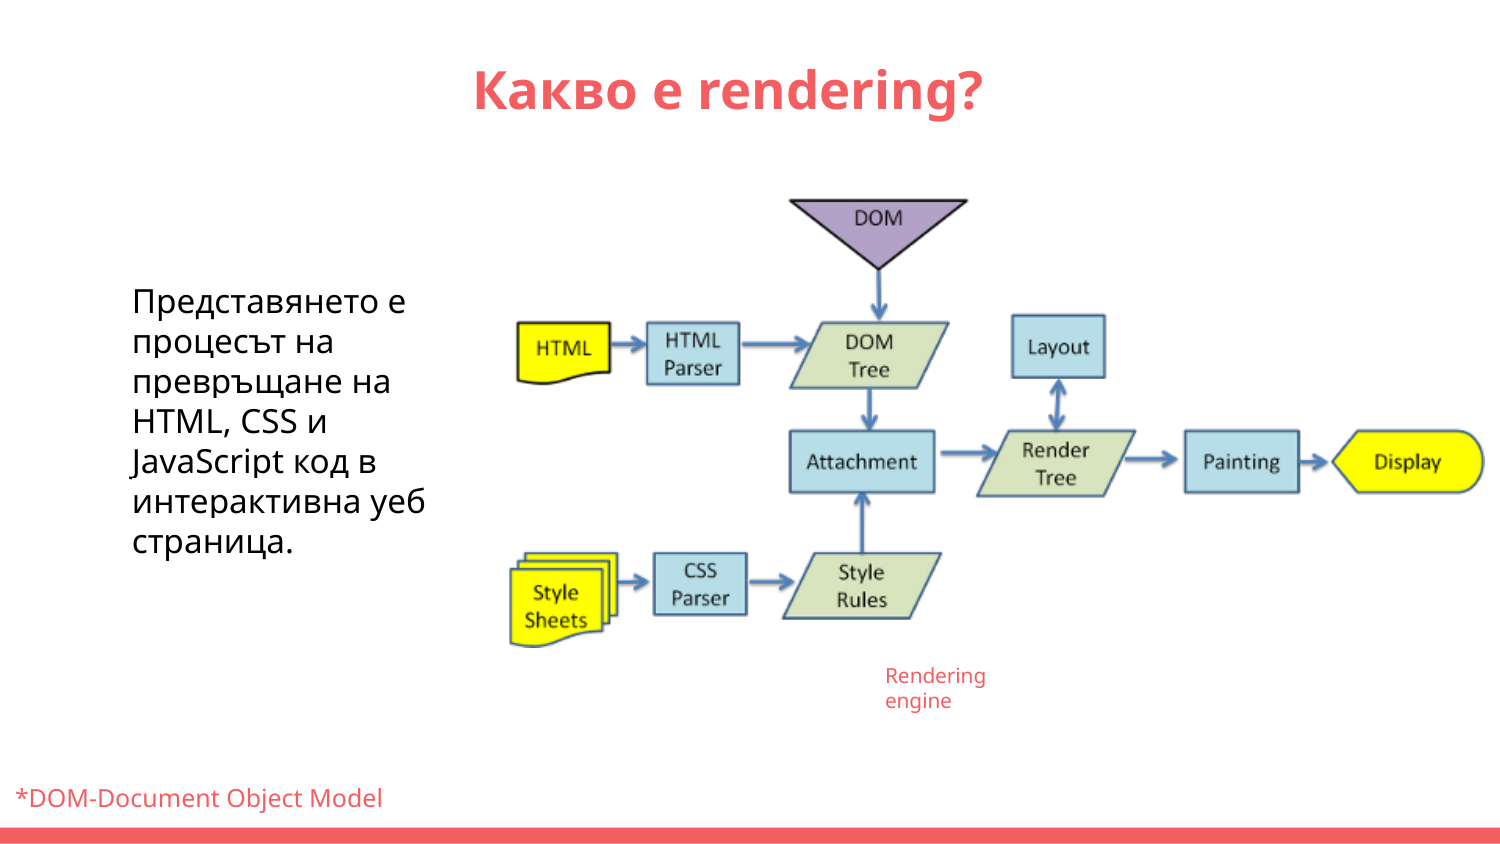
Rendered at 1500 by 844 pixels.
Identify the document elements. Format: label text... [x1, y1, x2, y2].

title Какво е rendering? [457, 38, 1043, 141]
text_box *DOM-Document Object Model [0, 767, 493, 827]
text_box Rendering engine [870, 655, 1064, 728]
text_box Представянето е процесът на превръщане на HTML, CSS и JavaScript код в интерактивна уеб страница. [116, 265, 448, 575]
picture [509, 195, 1485, 648]
